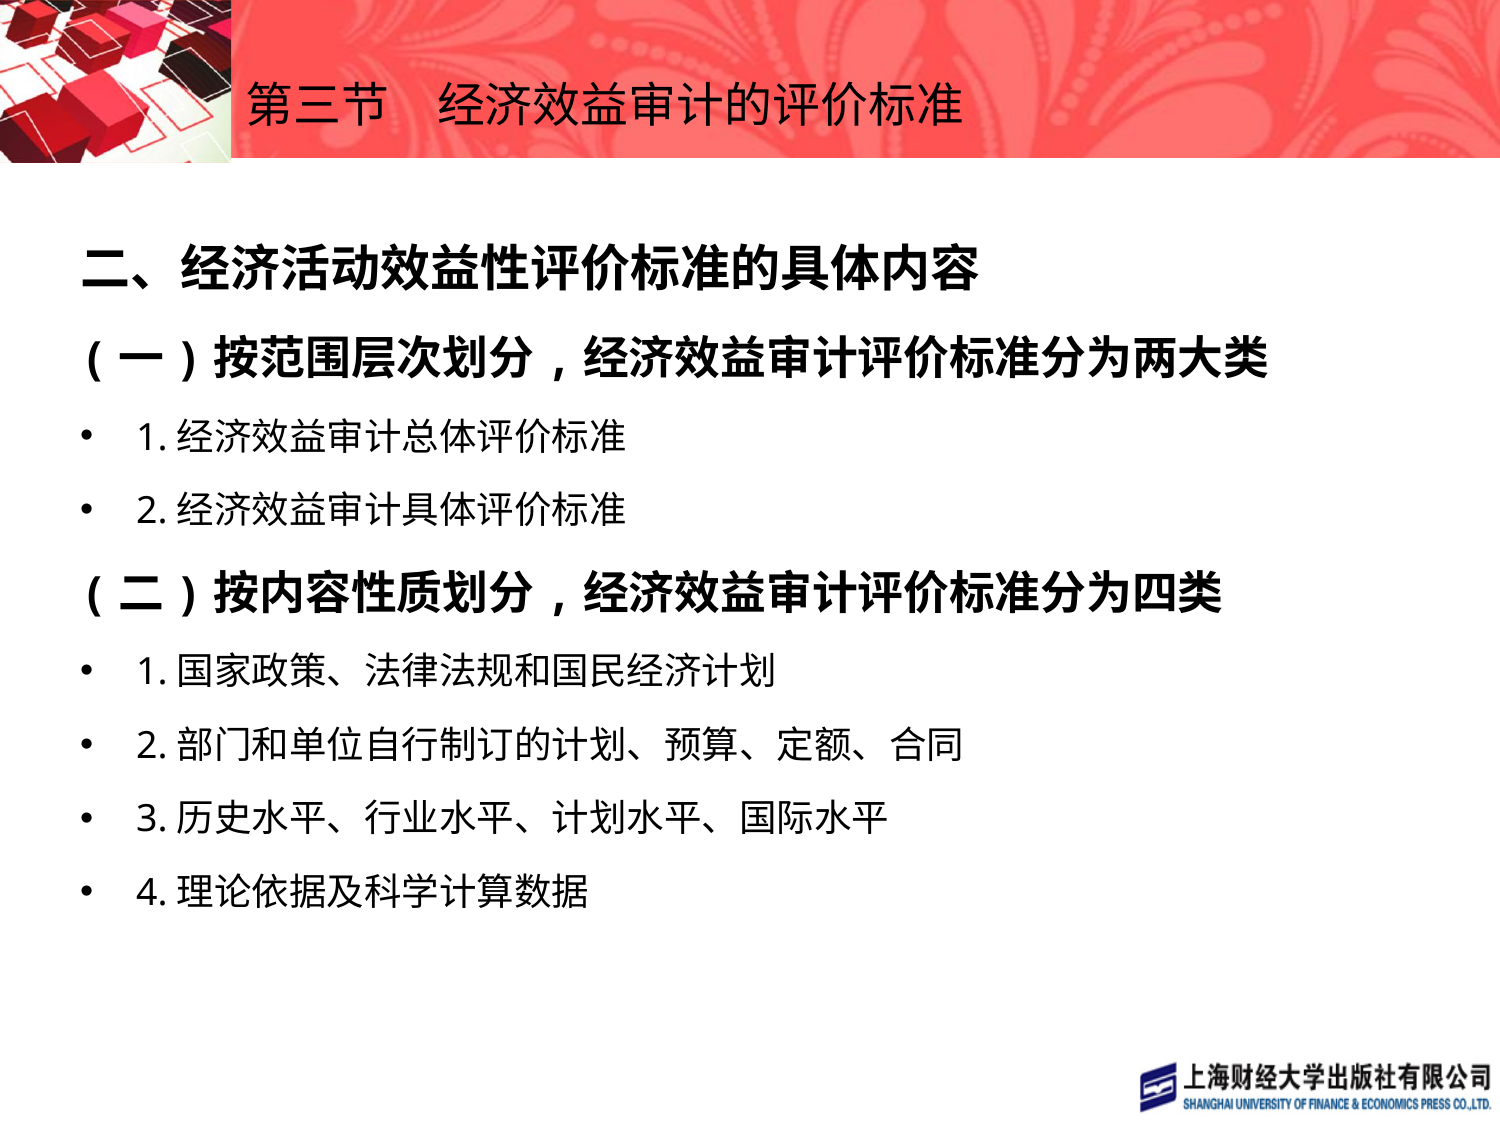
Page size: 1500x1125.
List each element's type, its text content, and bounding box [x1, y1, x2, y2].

title 第三节 经济效益审计的评价标准 [230, 45, 1461, 161]
picture [1139, 1058, 1495, 1118]
list 二、经济活动效益性评价标准的具体内容 (一)按范围层次划分,经济效益审计评价标准分为两大类 1.经济效益审计总体评价标准 2.经济效益审计具体评价标准 (二)按内容性质划分,经济效益审计评价标准分为四类 1.国家政策、法律法规和国民经济计划 2.部门和单位自行制订的计划、预算、定额、合同 3.历史水平、行业水平、计划水平、国际水平 4.理论依据及科学计算数据 [64, 208, 1425, 1047]
